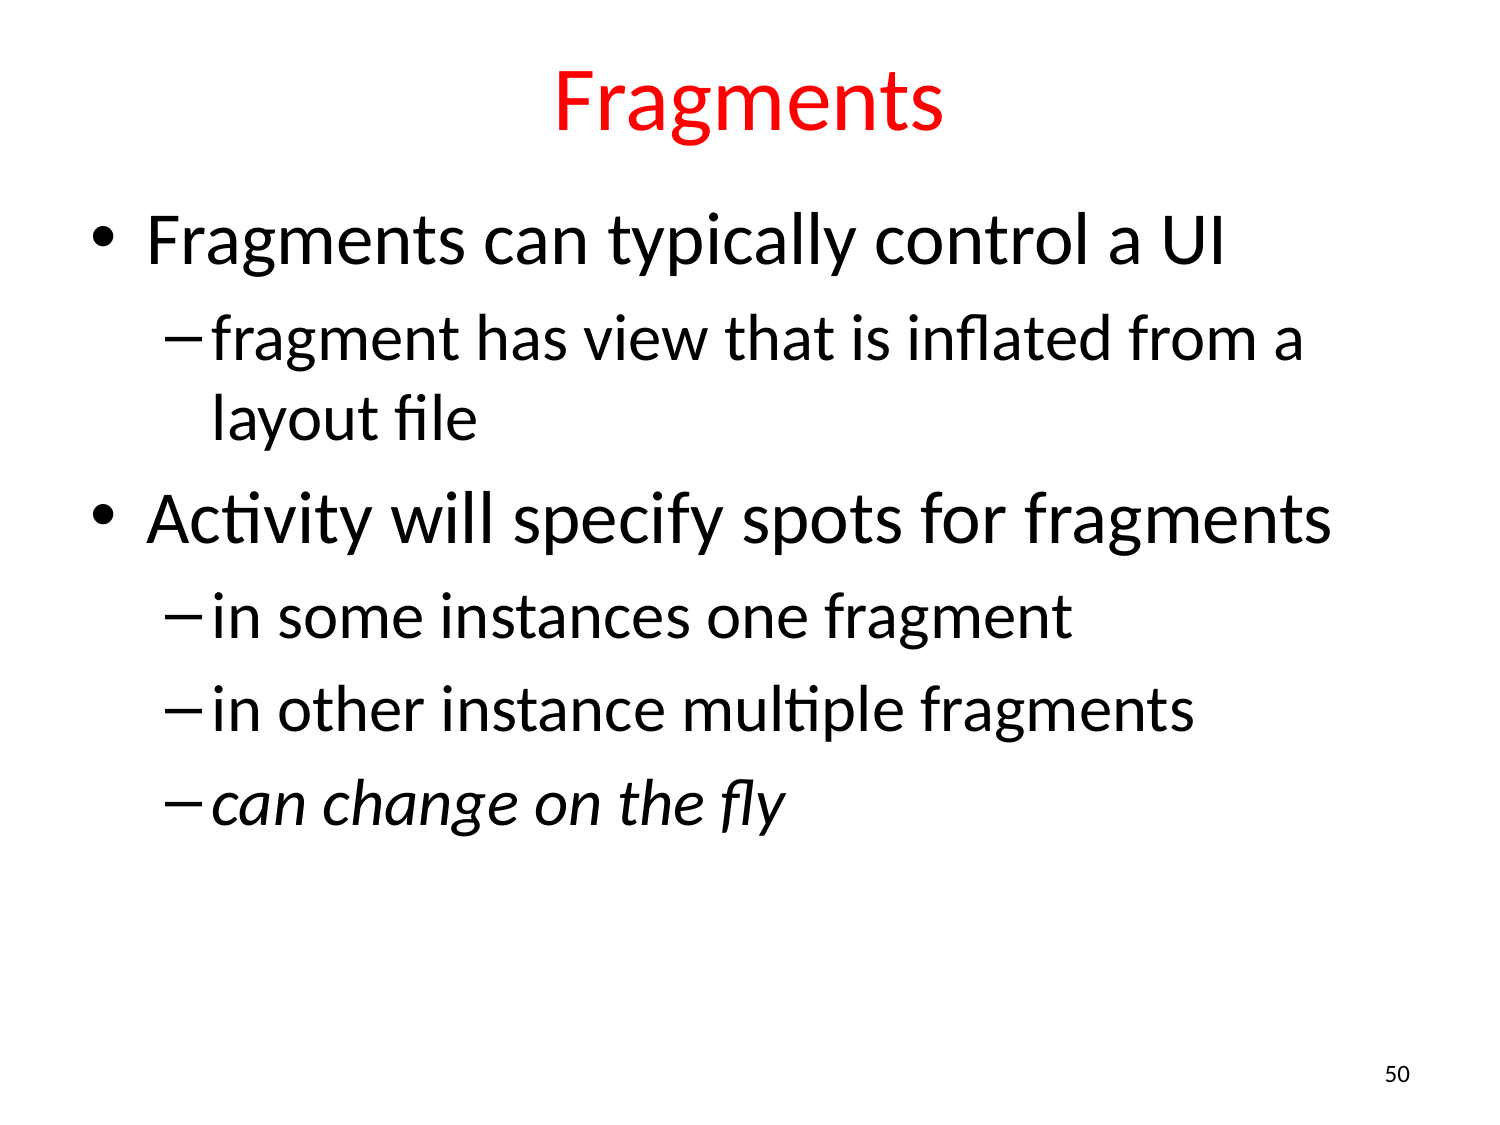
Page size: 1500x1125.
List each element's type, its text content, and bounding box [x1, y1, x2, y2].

title Fragments [75, 0, 1425, 182]
slide_number 50 [1074, 1042, 1425, 1103]
list Fragments can typically control a UI fragment has view that is inflated from a layout file Activity will specify spots for fragments in some instances one fragment in other instance multiple fragments can change on the fly [75, 182, 1425, 1038]
